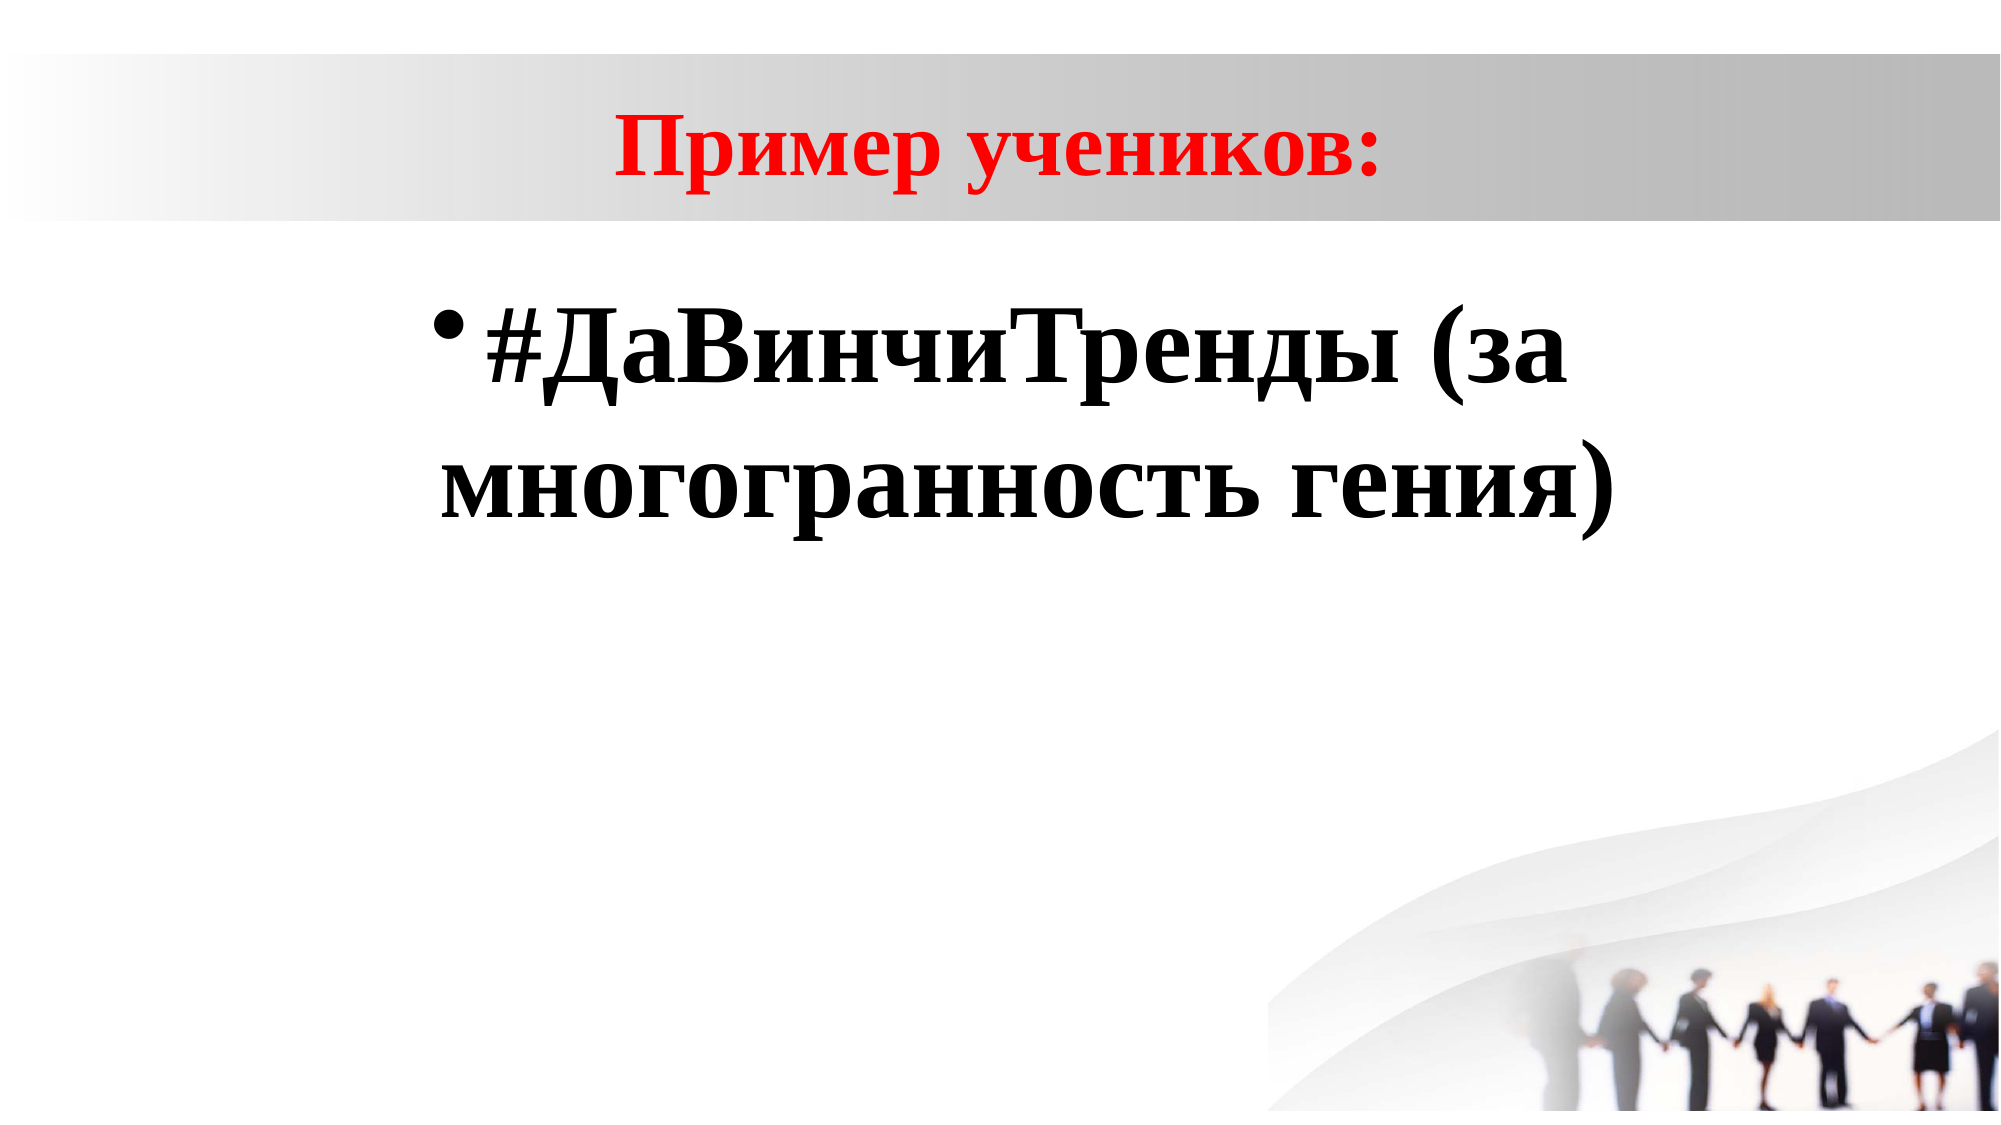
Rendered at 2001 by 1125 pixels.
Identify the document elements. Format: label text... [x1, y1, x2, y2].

picture [1268, 728, 1999, 1111]
title Пример учеников: [99, 44, 1901, 233]
list #ДаВинчиТренды (за многогранность гения) [99, 262, 1901, 1006]
